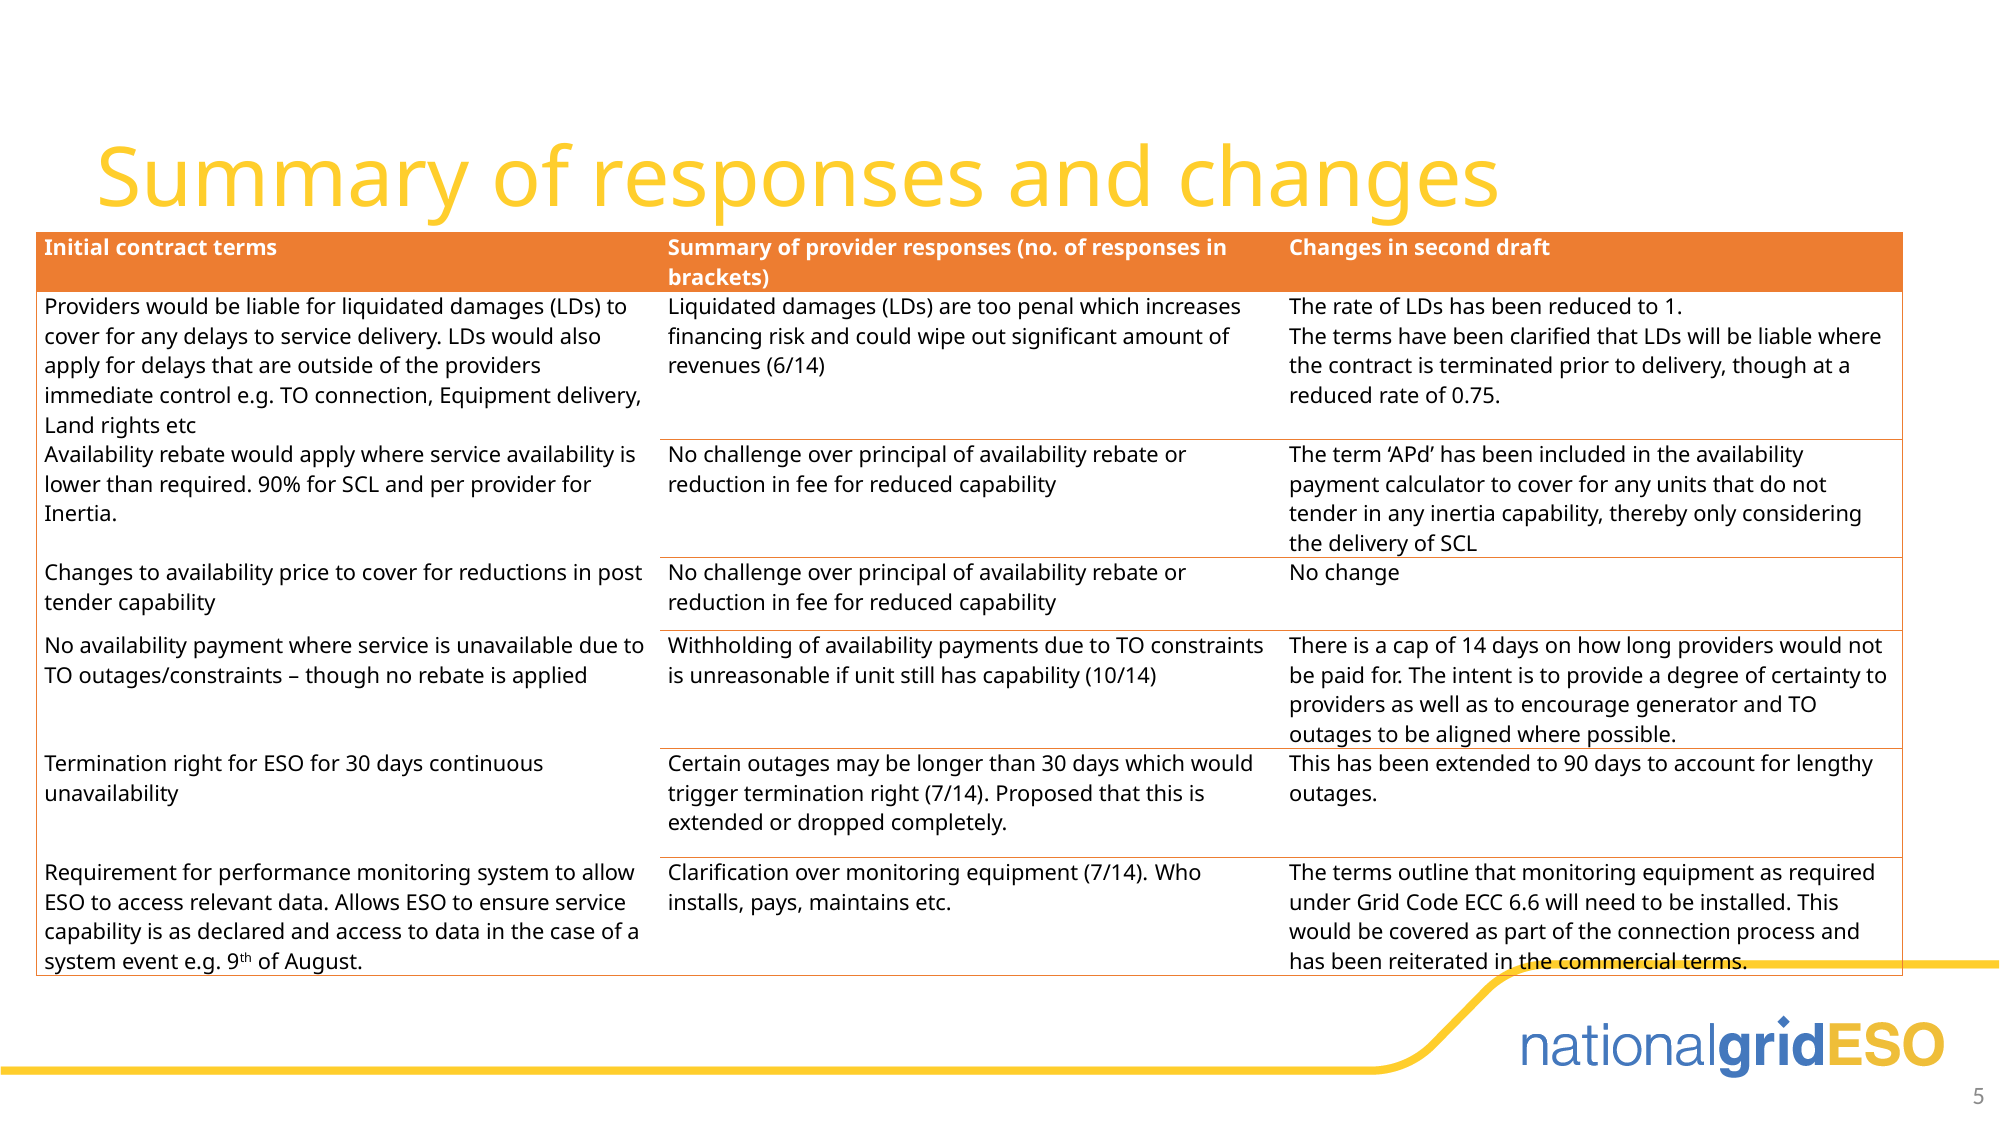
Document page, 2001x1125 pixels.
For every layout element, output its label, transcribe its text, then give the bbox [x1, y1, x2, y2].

table_header Initial contract terms [37, 233, 660, 292]
table_cell Changes to availability price to cover for reductions in post tender capability [37, 558, 660, 630]
table_header Summary of provider responses (no. of responses in brackets) [660, 233, 1281, 291]
table_cell No challenge over principal of availability rebate or reduction in fee for reduced capability [660, 440, 1281, 557]
table_cell Providers would be liable for liquidated damages (LDs) to cover for any delays to service delivery. LDs would also apply for delays that are outside of the providers immediate control e.g. TO connection, Equipment delivery, Land rights etc [37, 292, 660, 439]
table_cell There is a cap of 14 days on how long providers would not be paid for. The intent is to provide a degree of certainty to providers as well as to encourage generator and TO outages to be aligned where possible. [1281, 631, 1902, 748]
table_cell This has been extended to 90 days to account for lengthy outages. [1281, 749, 1902, 857]
title Summary of responses and changes [81, 127, 1955, 233]
table_cell Liquidated damages (LDs) are too penal which increases financing risk and could wipe out significant amount of revenues (6/14) [660, 292, 1281, 439]
table_cell No change [1281, 558, 1902, 630]
table_cell Withholding of availability payments due to TO constraints is unreasonable if unit still has capability (10/14) [660, 631, 1281, 748]
table_cell No availability payment where service is unavailable due to TO outages/constraints – though no rebate is applied [37, 630, 660, 748]
table_cell The term ‘APd’ has been included in the availability payment calculator to cover for any units that do not tender in any inertia capability, thereby only considering the delivery of SCL [1281, 440, 1902, 557]
table_cell Availability rebate would apply where service availability is lower than required. 90% for SCL and per provider for Inertia. [37, 439, 660, 558]
table_cell Certain outages may be longer than 30 days which would trigger termination right (7/14). Proposed that this is extended or dropped completely. [660, 749, 1281, 857]
table_cell No challenge over principal of availability rebate or reduction in fee for reduced capability [660, 558, 1281, 630]
picture [0, 954, 2000, 1125]
table_cell Requirement for performance monitoring system to allow ESO to access relevant data. Allows ESO to ensure service capability is as declared and access to data in the case of a system event e.g. 9th of August. [37, 858, 660, 954]
table_cell The terms outline that monitoring equipment as required under Grid Code ECC 6.6 will need to be installed. This would be covered as part of the connection process and has been reiterated in the commercial terms. [1281, 858, 1902, 954]
table_header Changes in second draft [1281, 233, 1902, 291]
table_cell The rate of LDs has been reduced to 1. The terms have been clarified that LDs will be liable where the contract is terminated prior to delivery, though at a reduced rate of 0.75. [1281, 292, 1902, 439]
table_cell Clarification over monitoring equipment (7/14). Who installs, pays, maintains etc. [660, 858, 1281, 954]
table_cell Termination right for ESO for 30 days continuous unavailability [37, 748, 660, 858]
